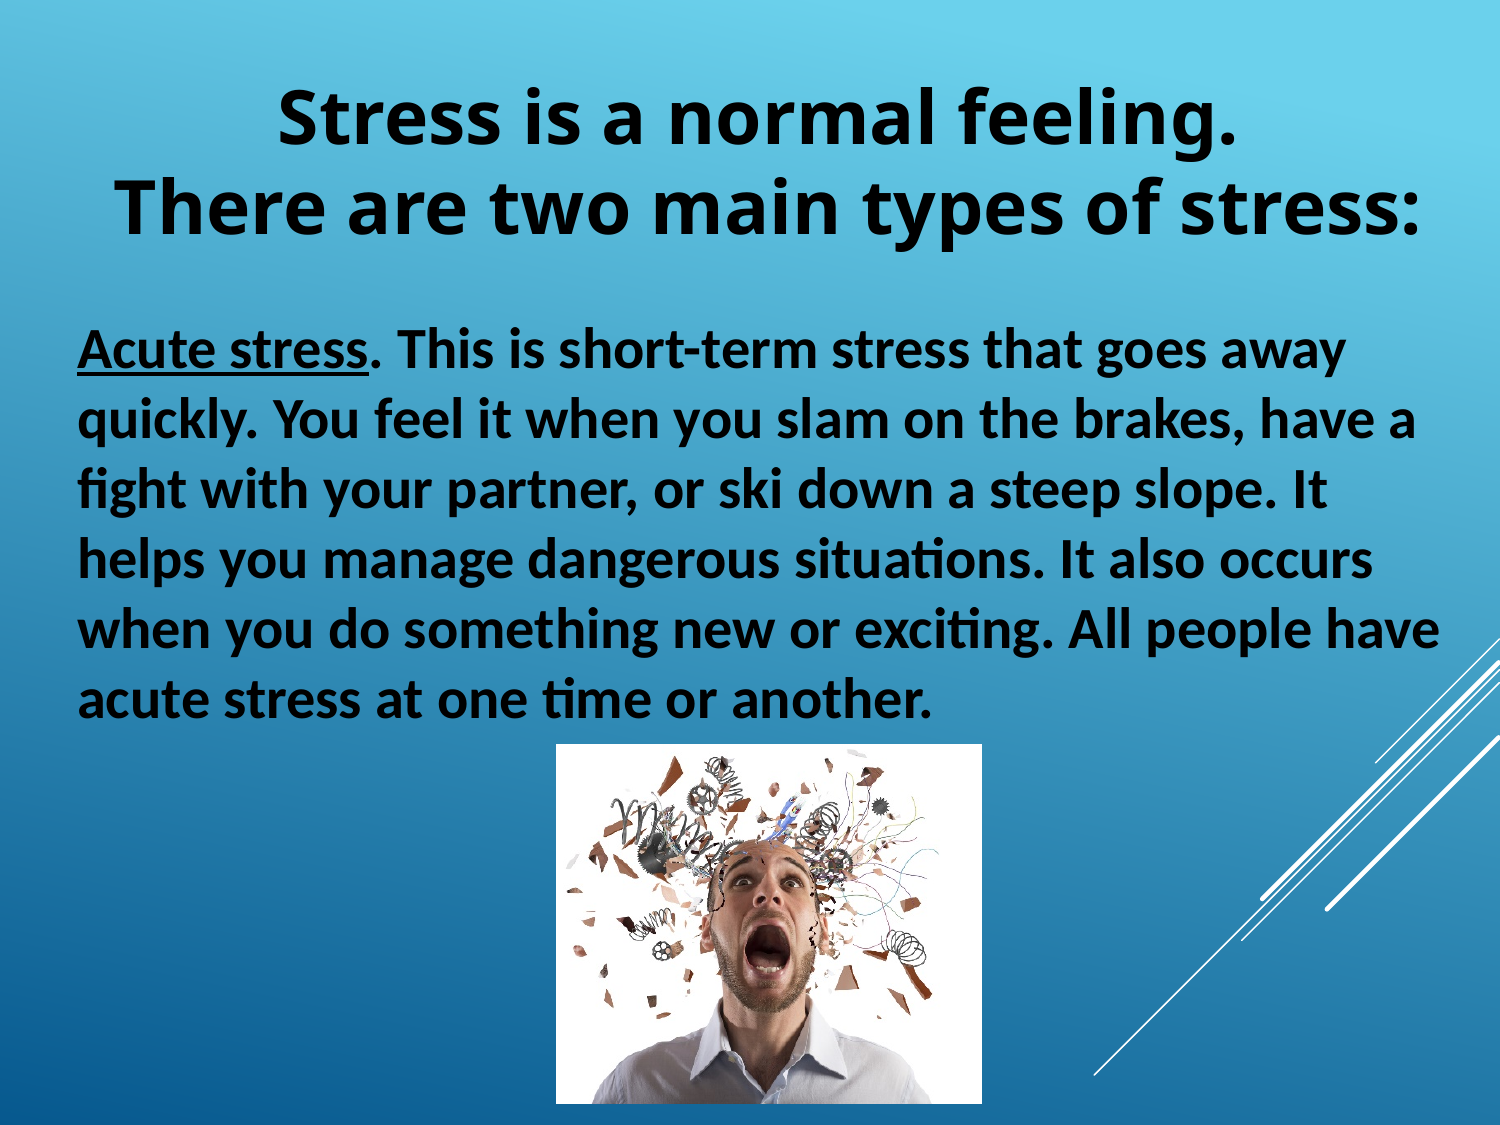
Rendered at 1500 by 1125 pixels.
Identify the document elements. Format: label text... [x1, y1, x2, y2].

text_box Stress is a normal feeling. There are two main types of stress: Acute stress. This is short-term stress that goes away quickly. You feel it when you slam on the brakes, have a fight with your partner, or ski down a steep slope. It helps you manage dangerous situations. It also occurs when you do something new or exciting. All people have acute stress at one time or another. [62, 62, 1475, 738]
picture [555, 743, 982, 1104]
